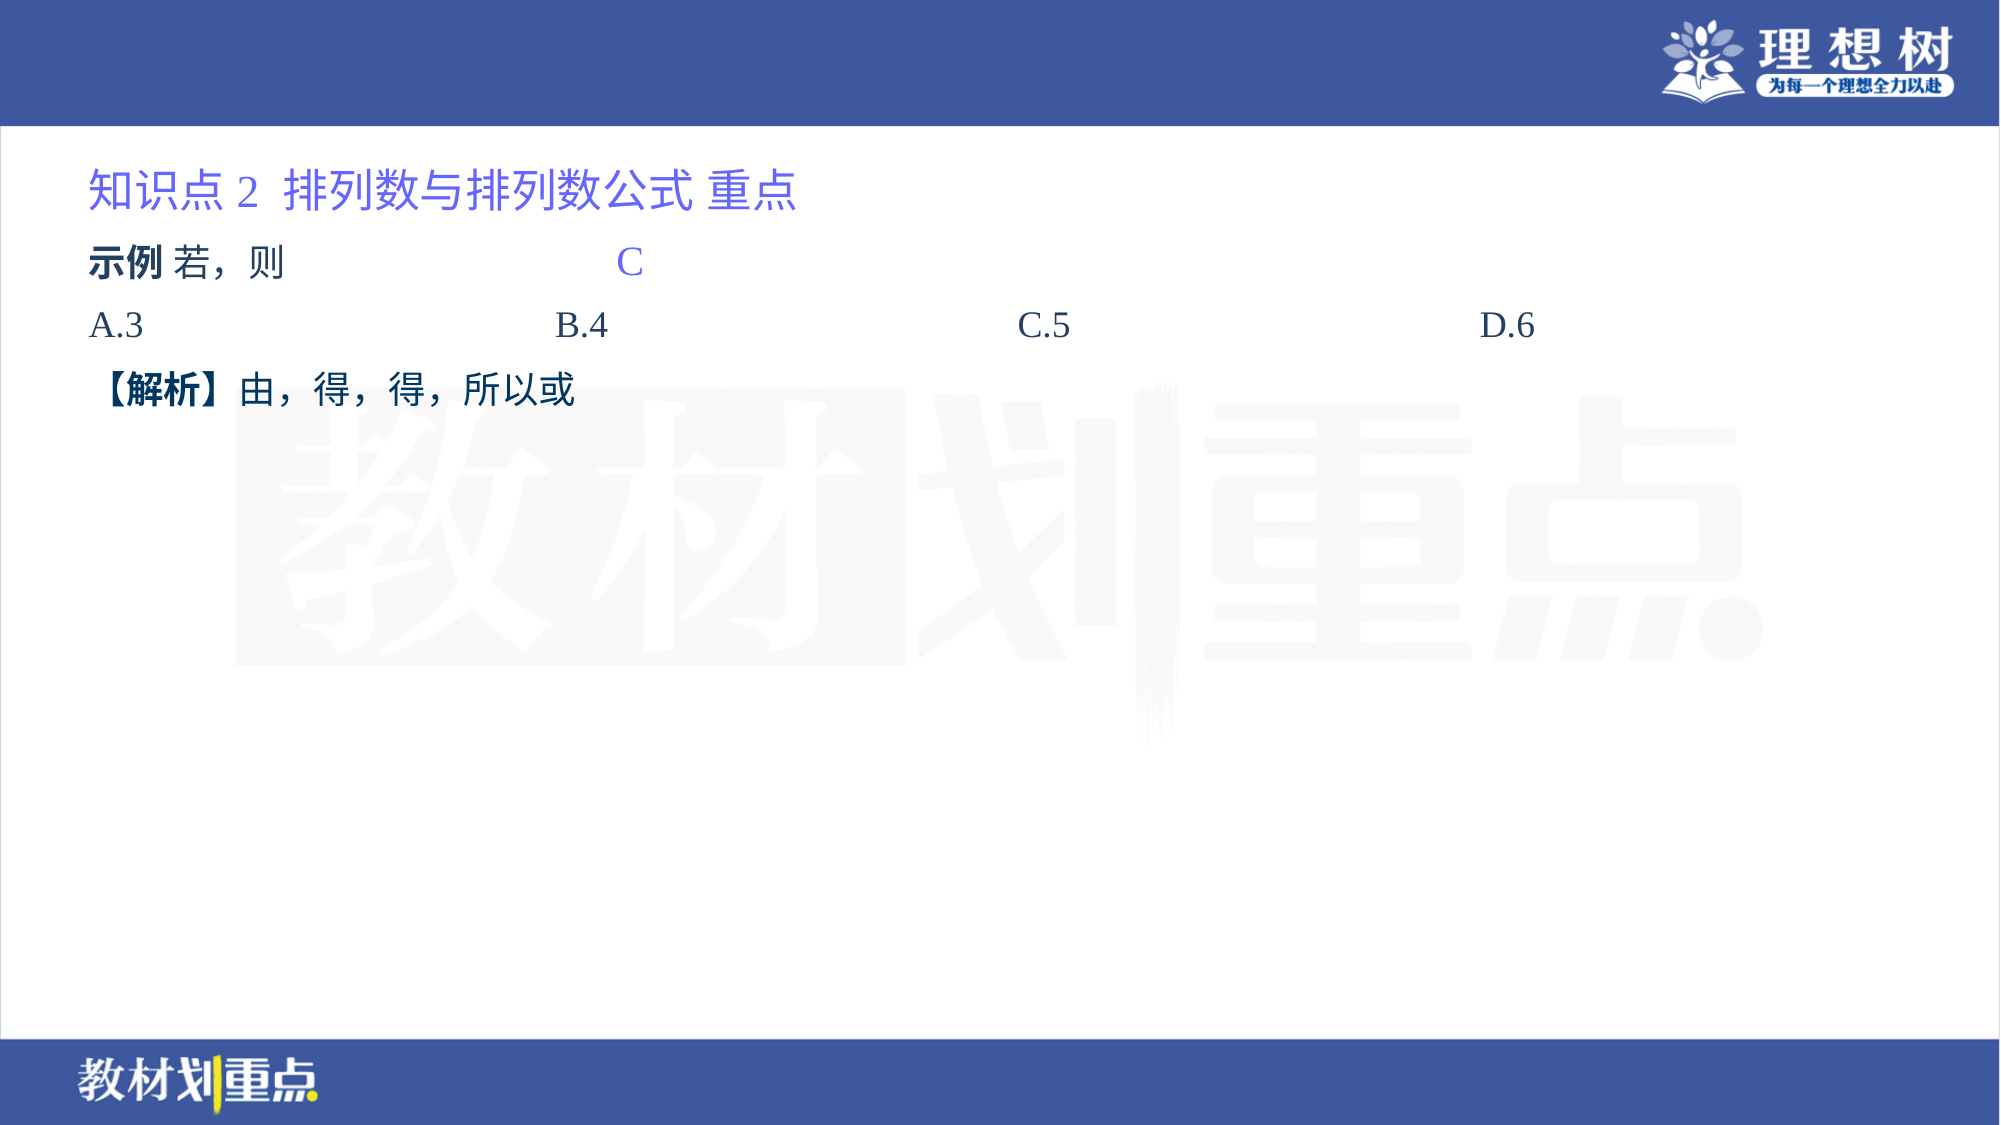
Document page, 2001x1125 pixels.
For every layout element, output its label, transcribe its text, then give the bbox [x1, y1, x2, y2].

text_box A.3 B.4 C.5 D.6 [88, 278, 1911, 338]
text_box C [601, 231, 660, 278]
text_box 知识点2 排列数与排列数公式 重点 [88, 135, 1911, 276]
picture [0, 0, 2000, 1125]
